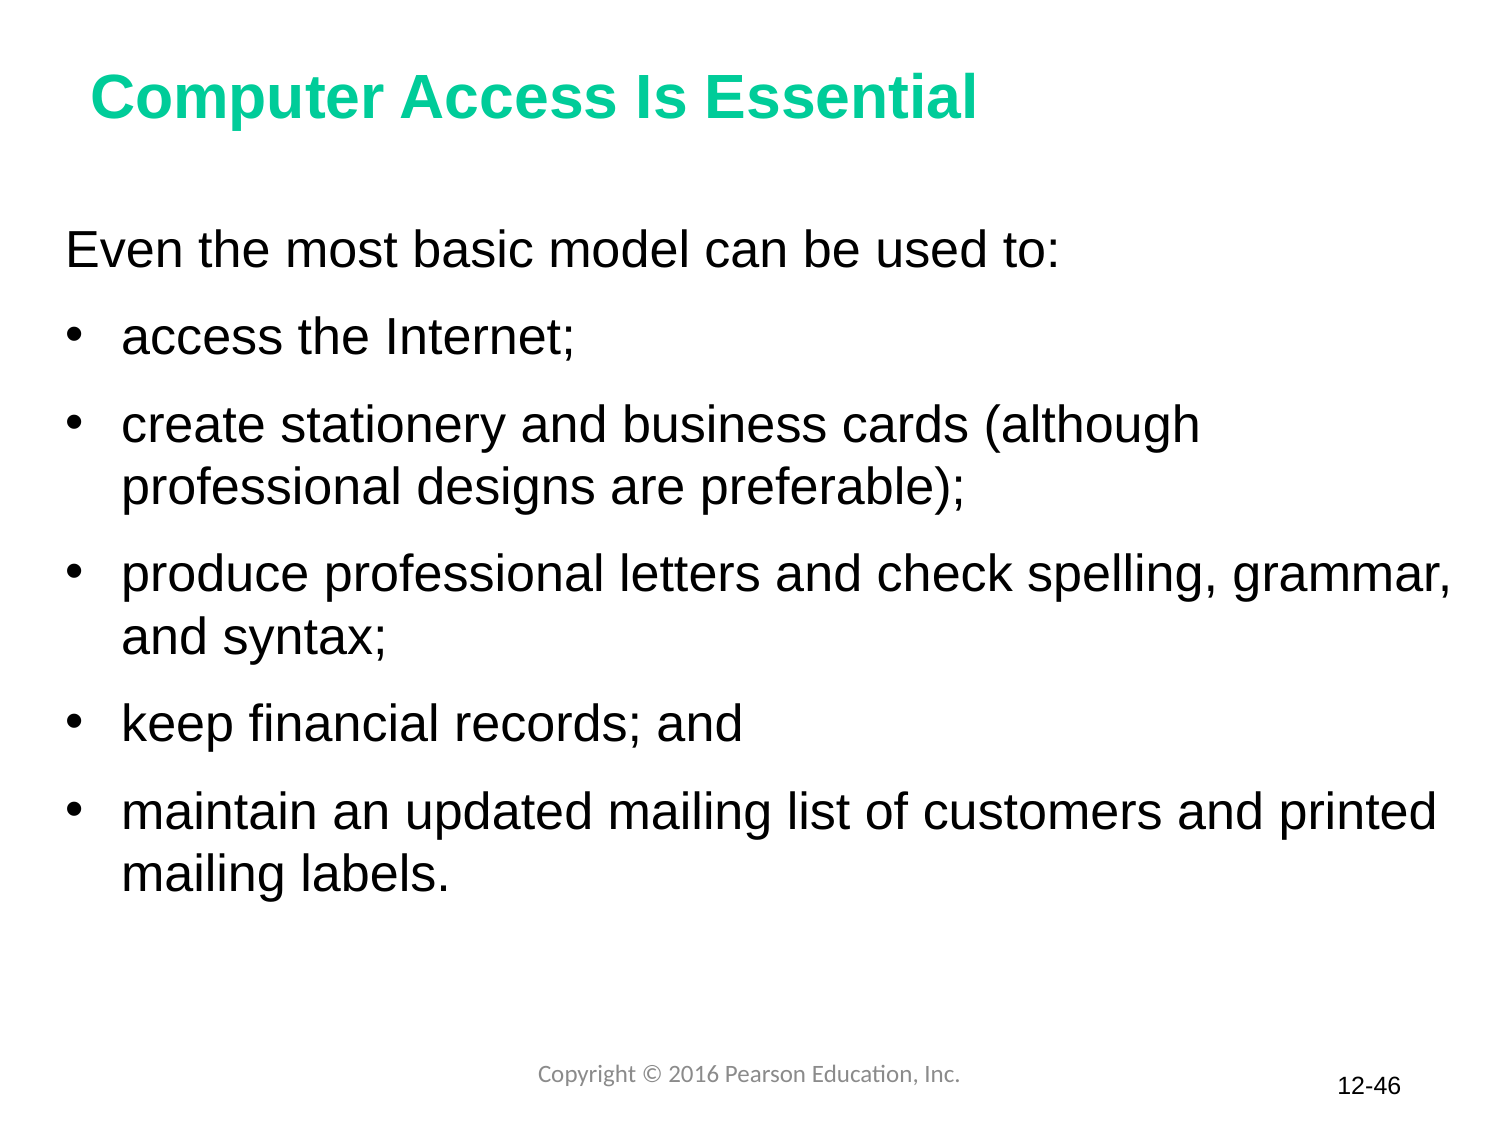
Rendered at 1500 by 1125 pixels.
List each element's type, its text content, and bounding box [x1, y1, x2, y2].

title Computer Access Is Essential [75, 0, 1425, 188]
footer Copyright © 2016 Pearson Education, Inc. [512, 1042, 988, 1103]
list Even the most basic model can be used to: access the Internet; create stationery and business cards (although professional designs are preferable); produce professional letters and check spelling, grammar, and syntax; keep financial records; and maintain an updated mailing list of customers and printed mailing labels. [50, 207, 1500, 1025]
